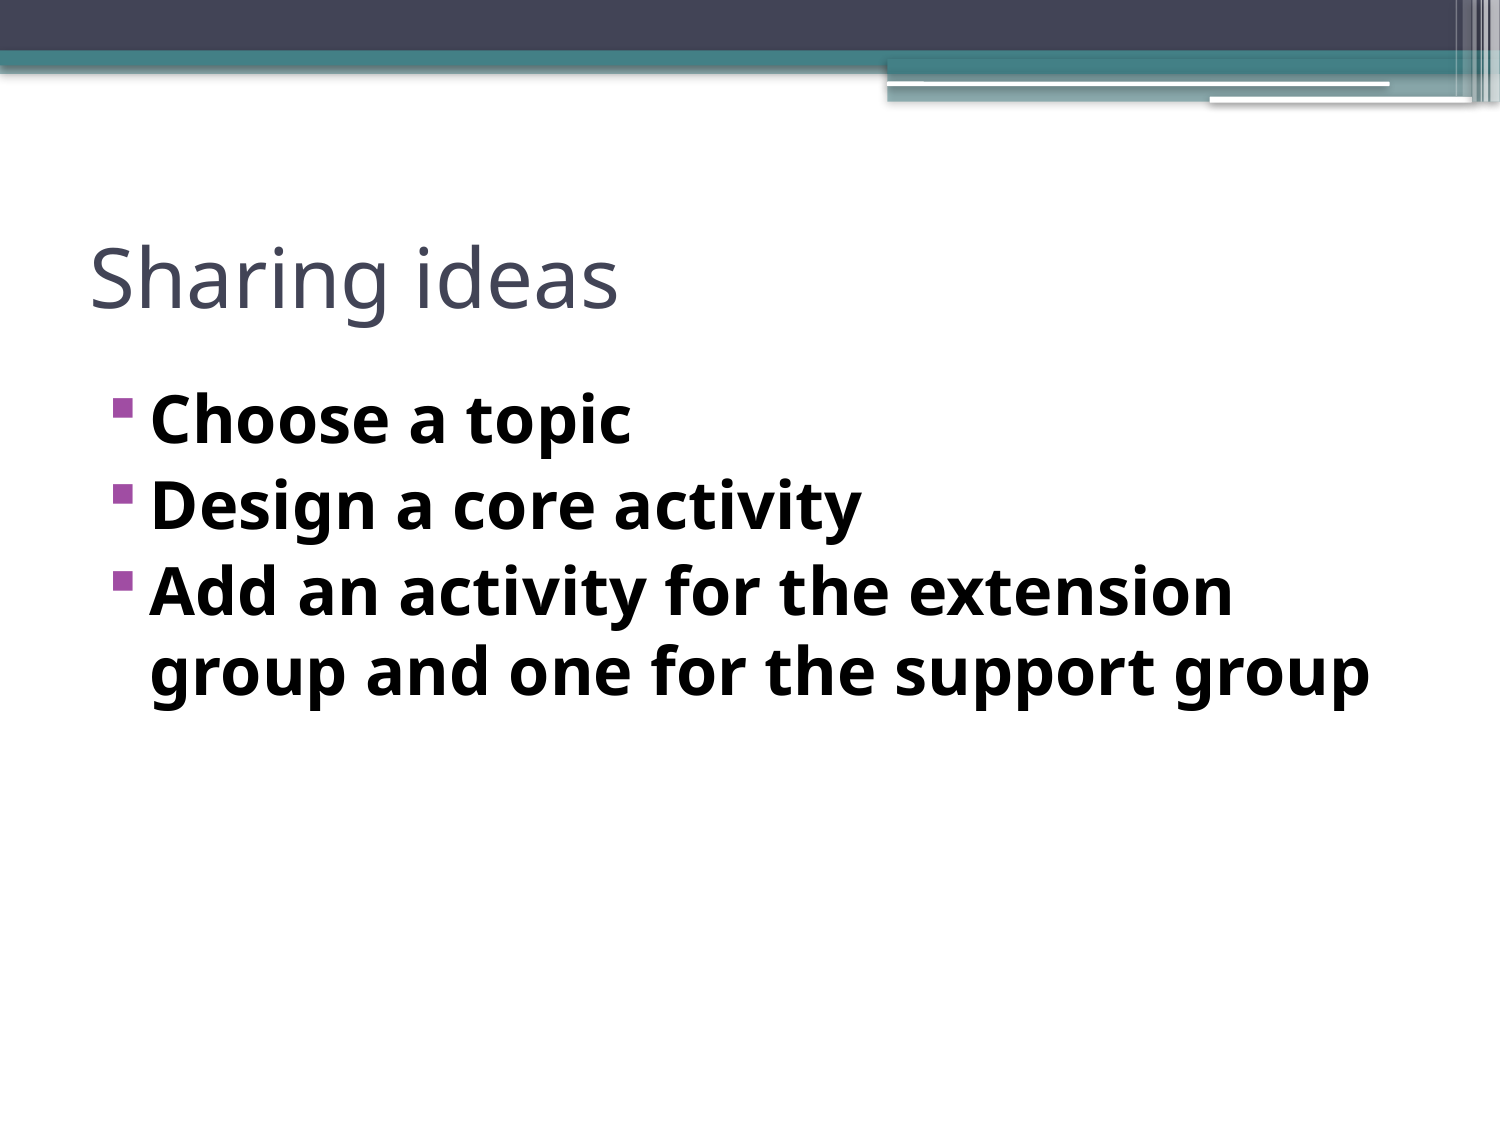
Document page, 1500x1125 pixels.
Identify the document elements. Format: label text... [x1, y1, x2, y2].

list Choose a topic Design a core activity Add an activity for the extension group and one for the support group [75, 368, 1425, 1079]
title Sharing ideas [75, 187, 1425, 363]
